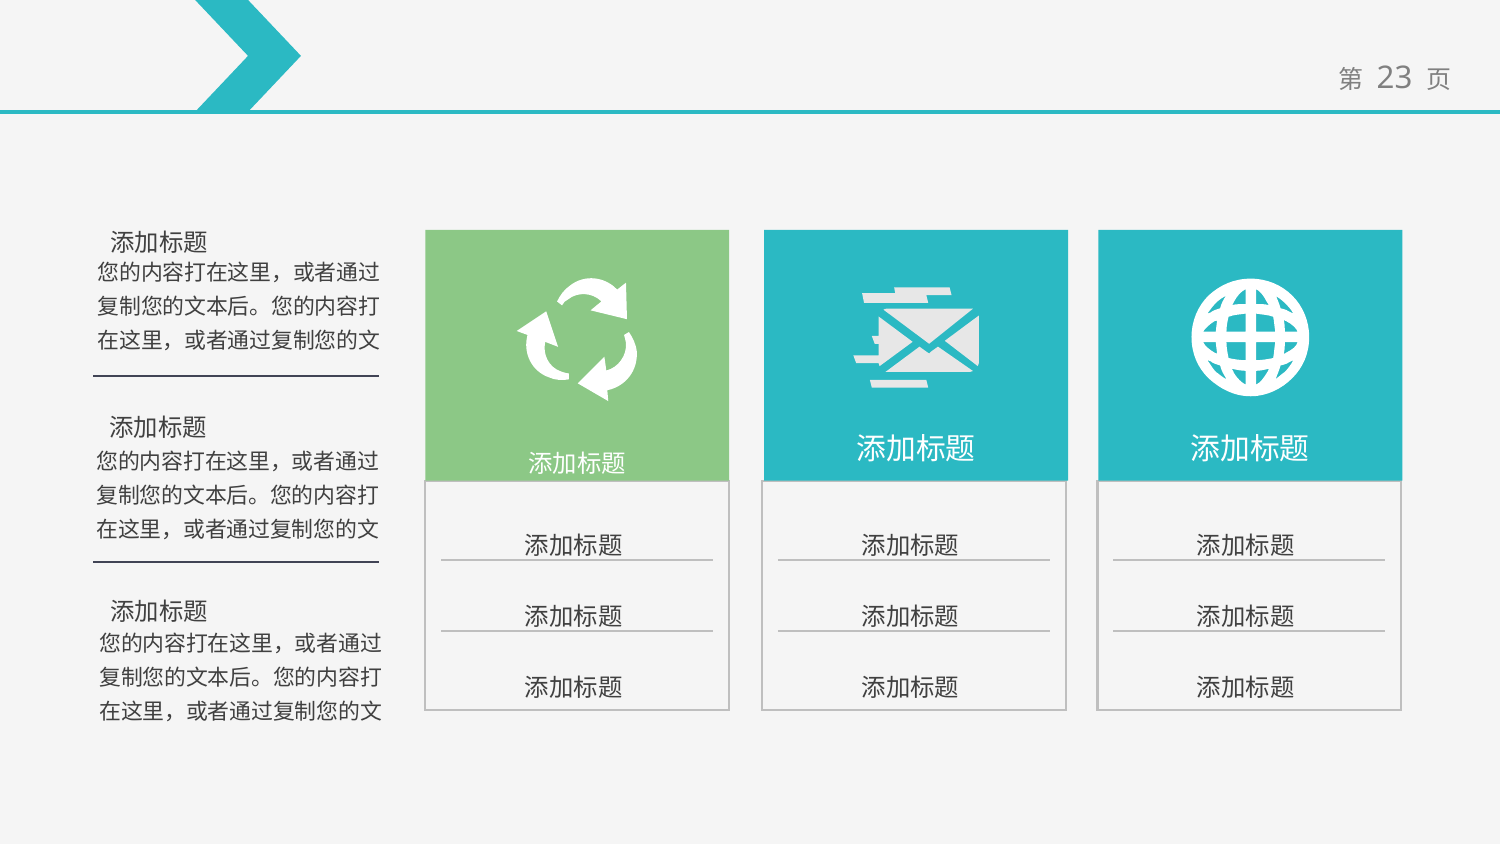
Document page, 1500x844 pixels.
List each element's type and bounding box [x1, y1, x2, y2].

text_box [425, 229, 730, 481]
text_box [762, 480, 1067, 710]
text_box [78, 569, 404, 733]
text_box [78, 200, 402, 362]
text_box [764, 229, 1069, 481]
text_box [76, 385, 401, 551]
text_box [425, 481, 730, 710]
text_box [1098, 229, 1403, 481]
text_box [1097, 480, 1402, 710]
